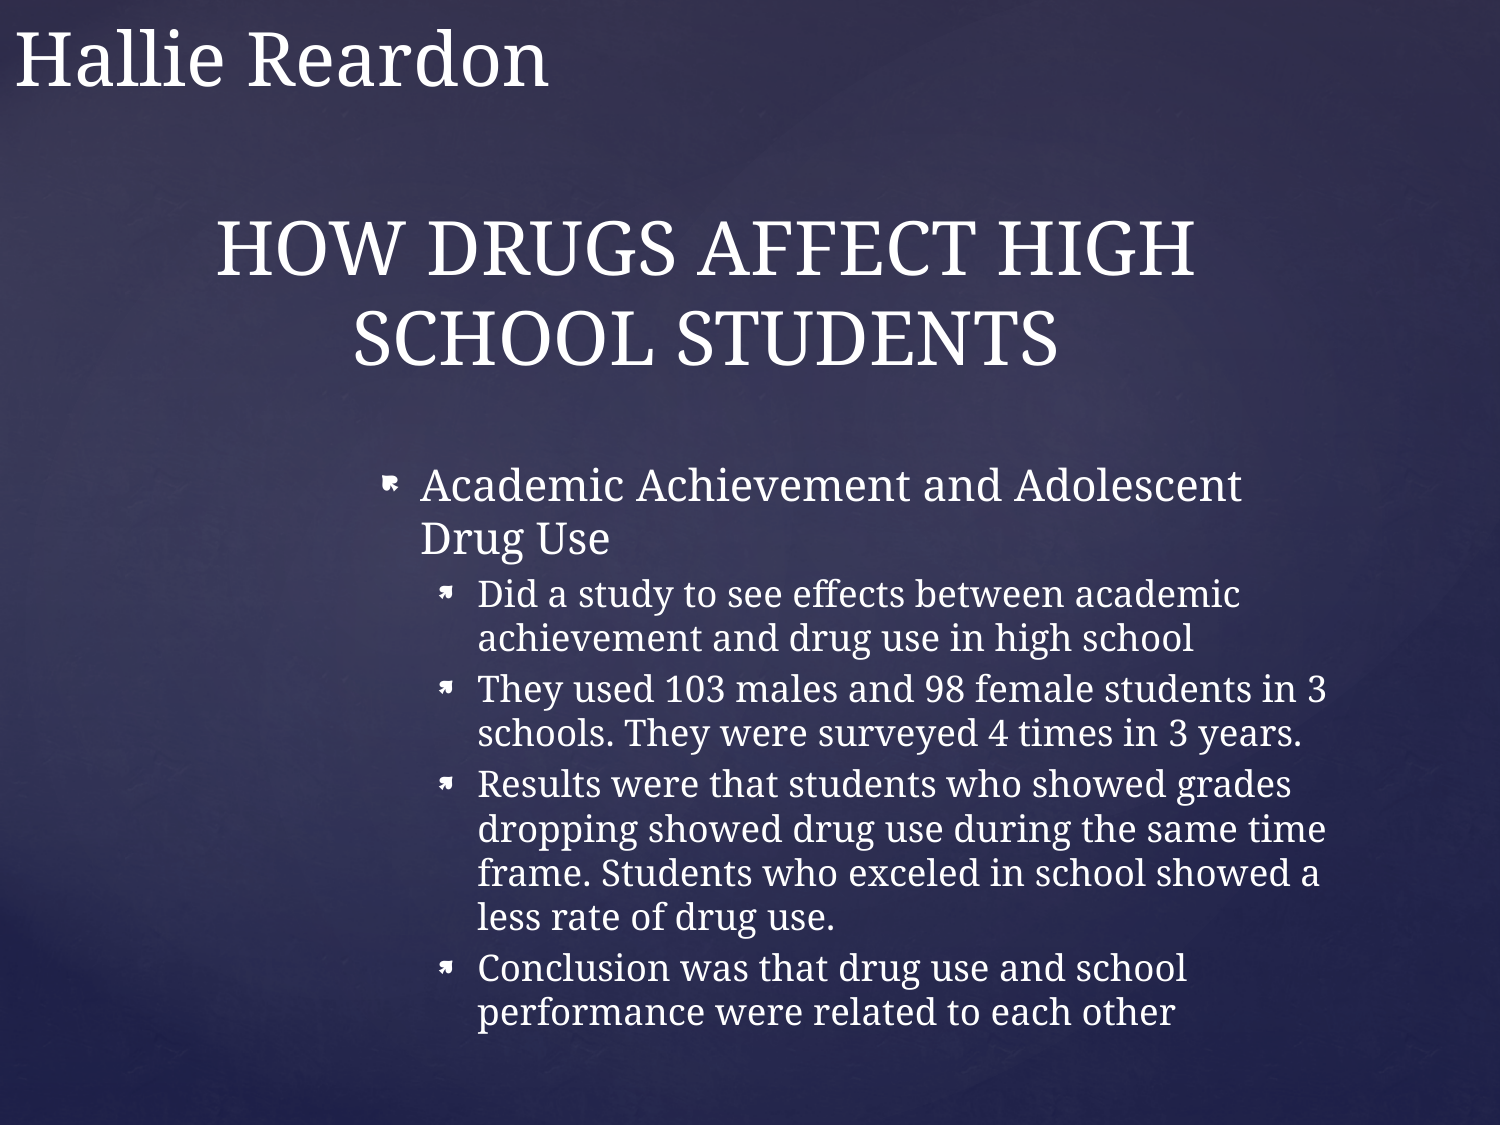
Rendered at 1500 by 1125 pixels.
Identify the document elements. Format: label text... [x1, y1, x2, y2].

title HOW DRUGS AFFECT HIGH SCHOOL STUDENTS [50, 162, 1363, 388]
list Academic Achievement and Adolescent Drug Use Did a study to see effects between academic achievement and drug use in high school They used 103 males and 98 female students in 3 schools. They were surveyed 4 times in 3 years. Results were that students who showed grades dropping showed drug use during the same time frame. Students who exceled in school showed a less rate of drug use. Conclusion was that drug use and school performance were related to each other [362, 450, 1363, 1050]
text_box Hallie Reardon [0, 3, 650, 109]
